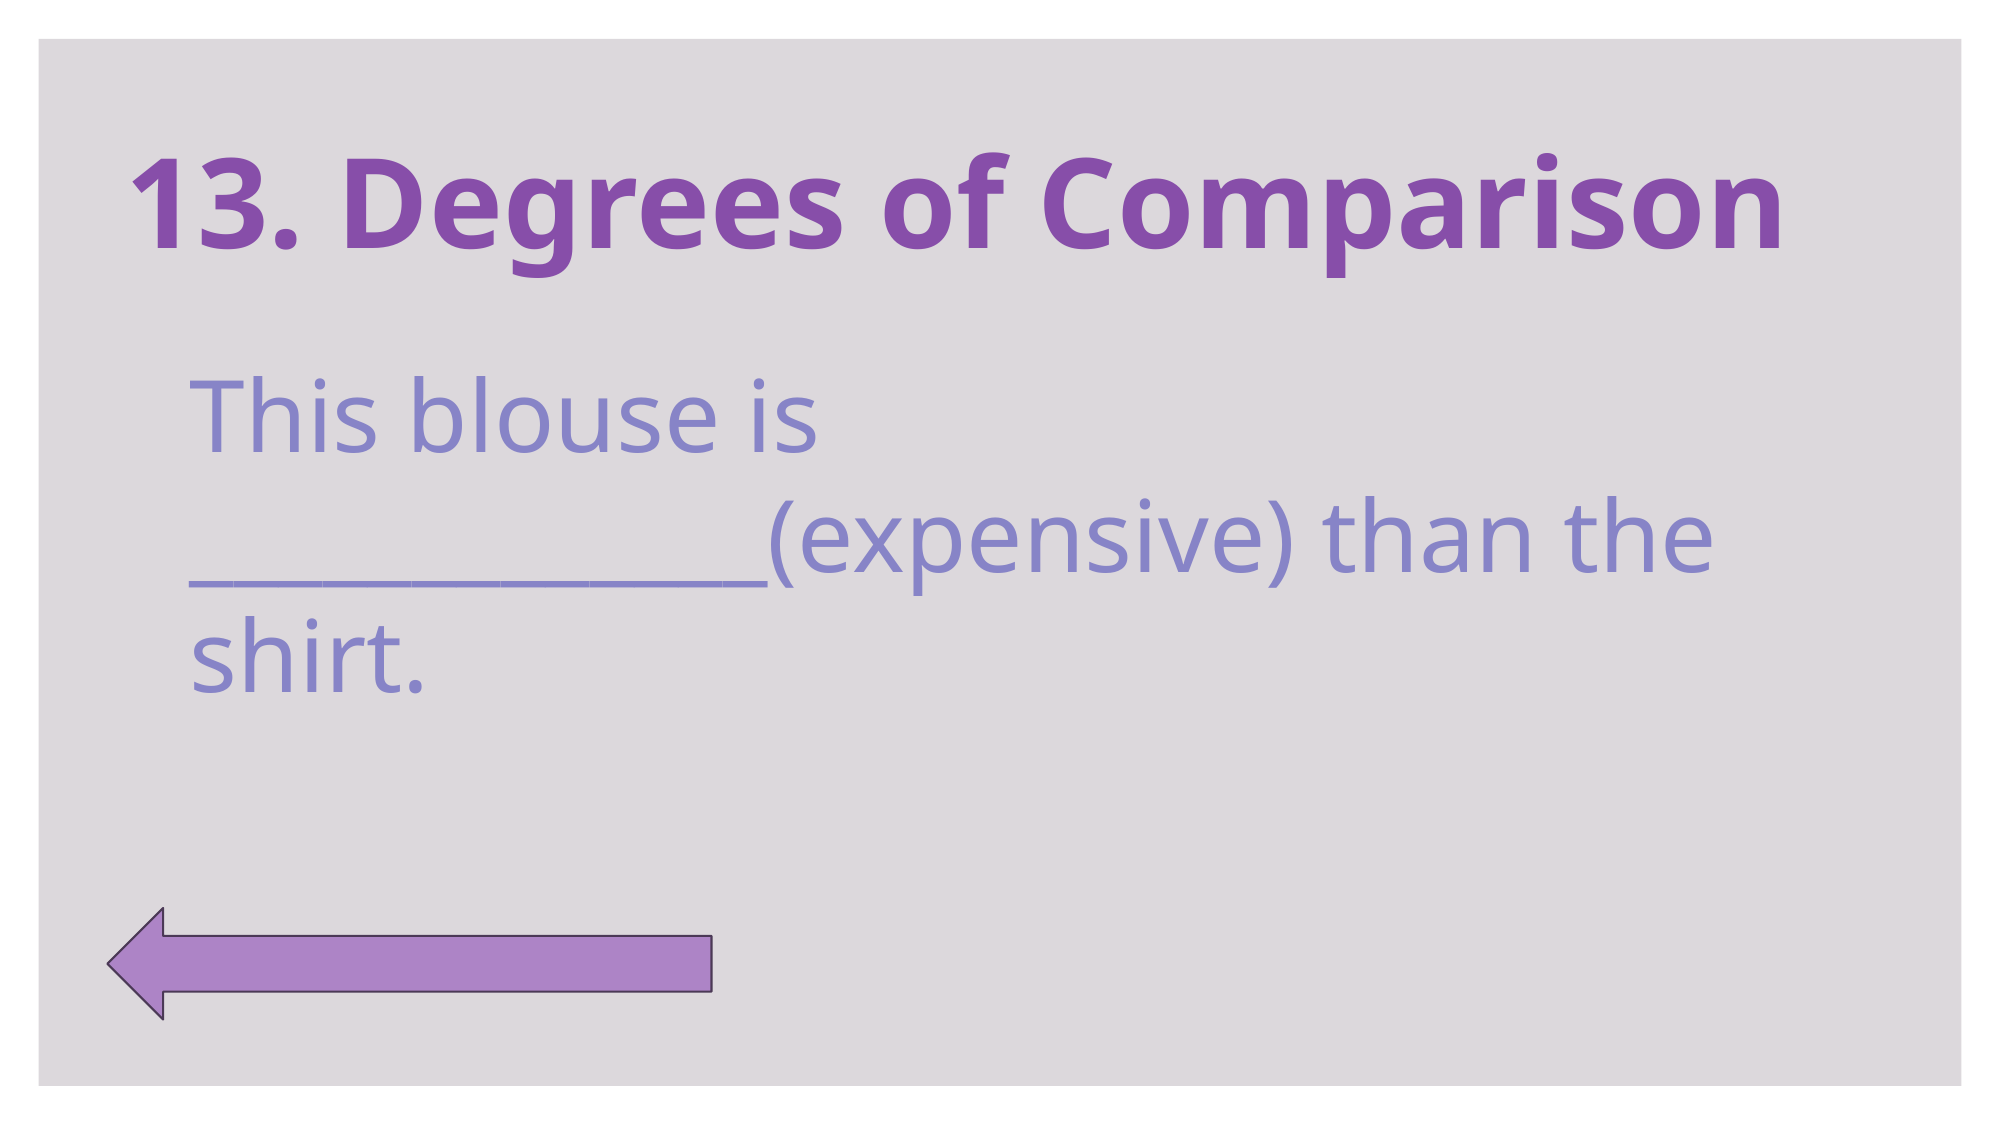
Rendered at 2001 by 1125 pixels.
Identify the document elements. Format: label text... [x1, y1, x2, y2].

text_box [106, 907, 713, 1021]
list This blouse is _____________(expensive) than the shirt. [174, 345, 1825, 990]
title 13. Degrees of Comparison [110, 95, 1933, 321]
